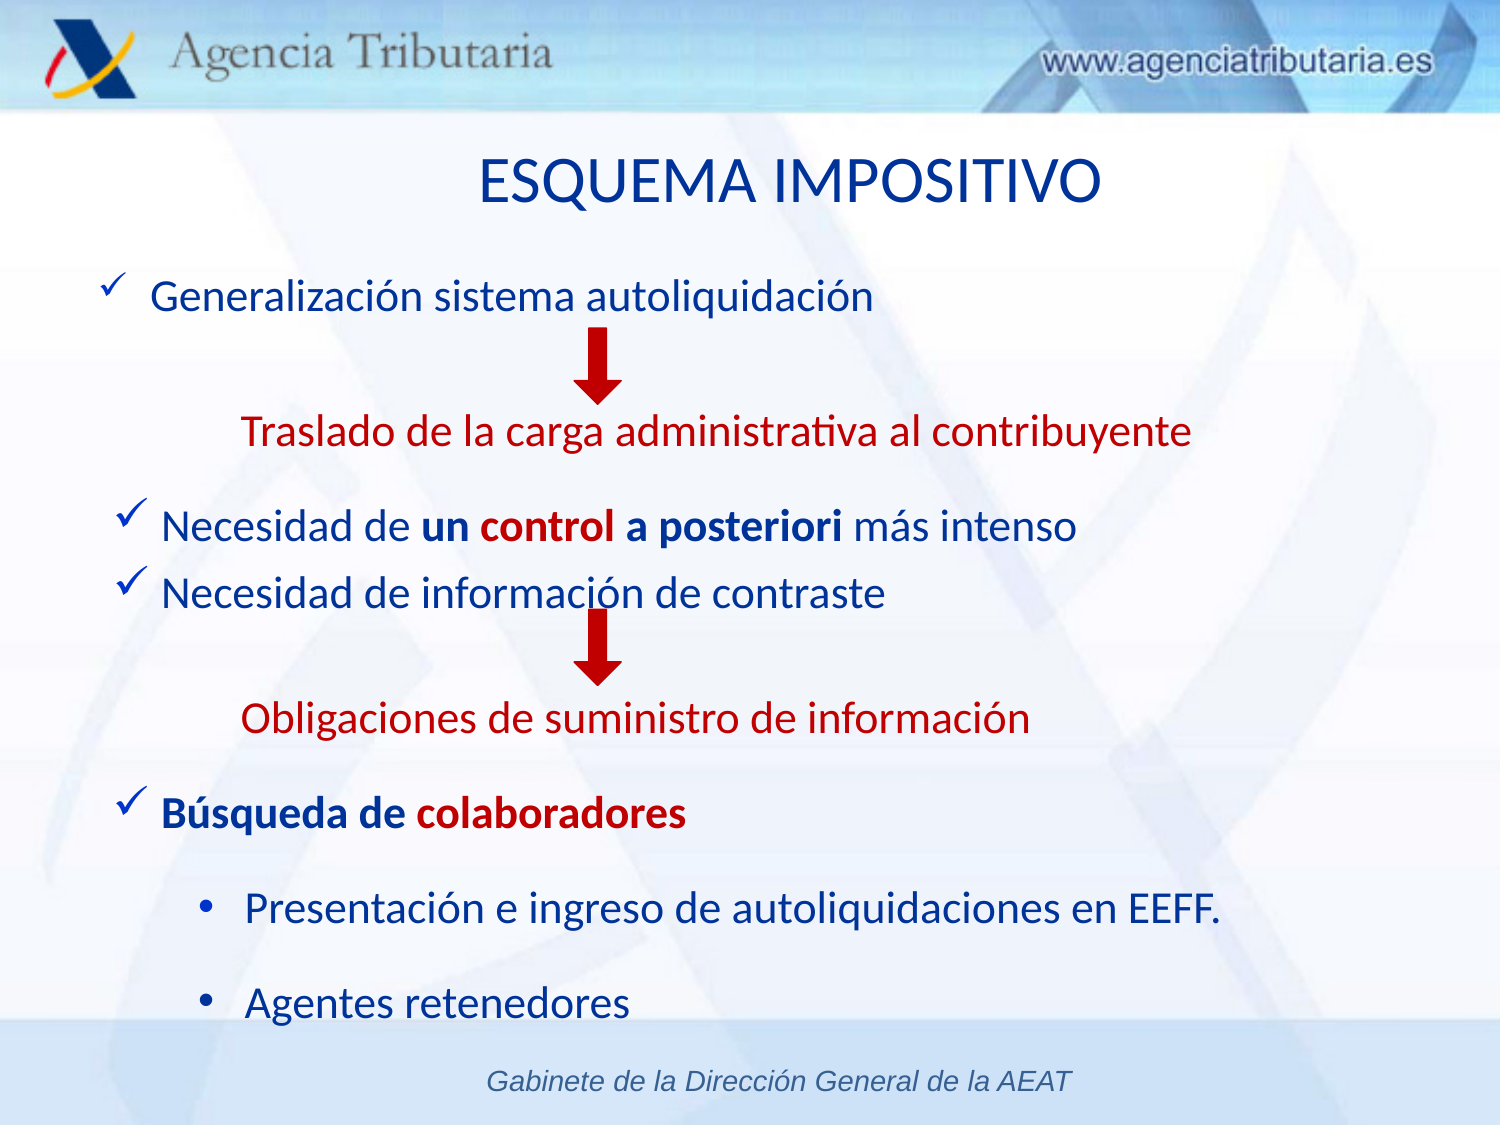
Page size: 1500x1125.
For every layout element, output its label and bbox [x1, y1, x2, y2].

picture [0, 0, 1500, 1125]
text_box [573, 327, 622, 686]
